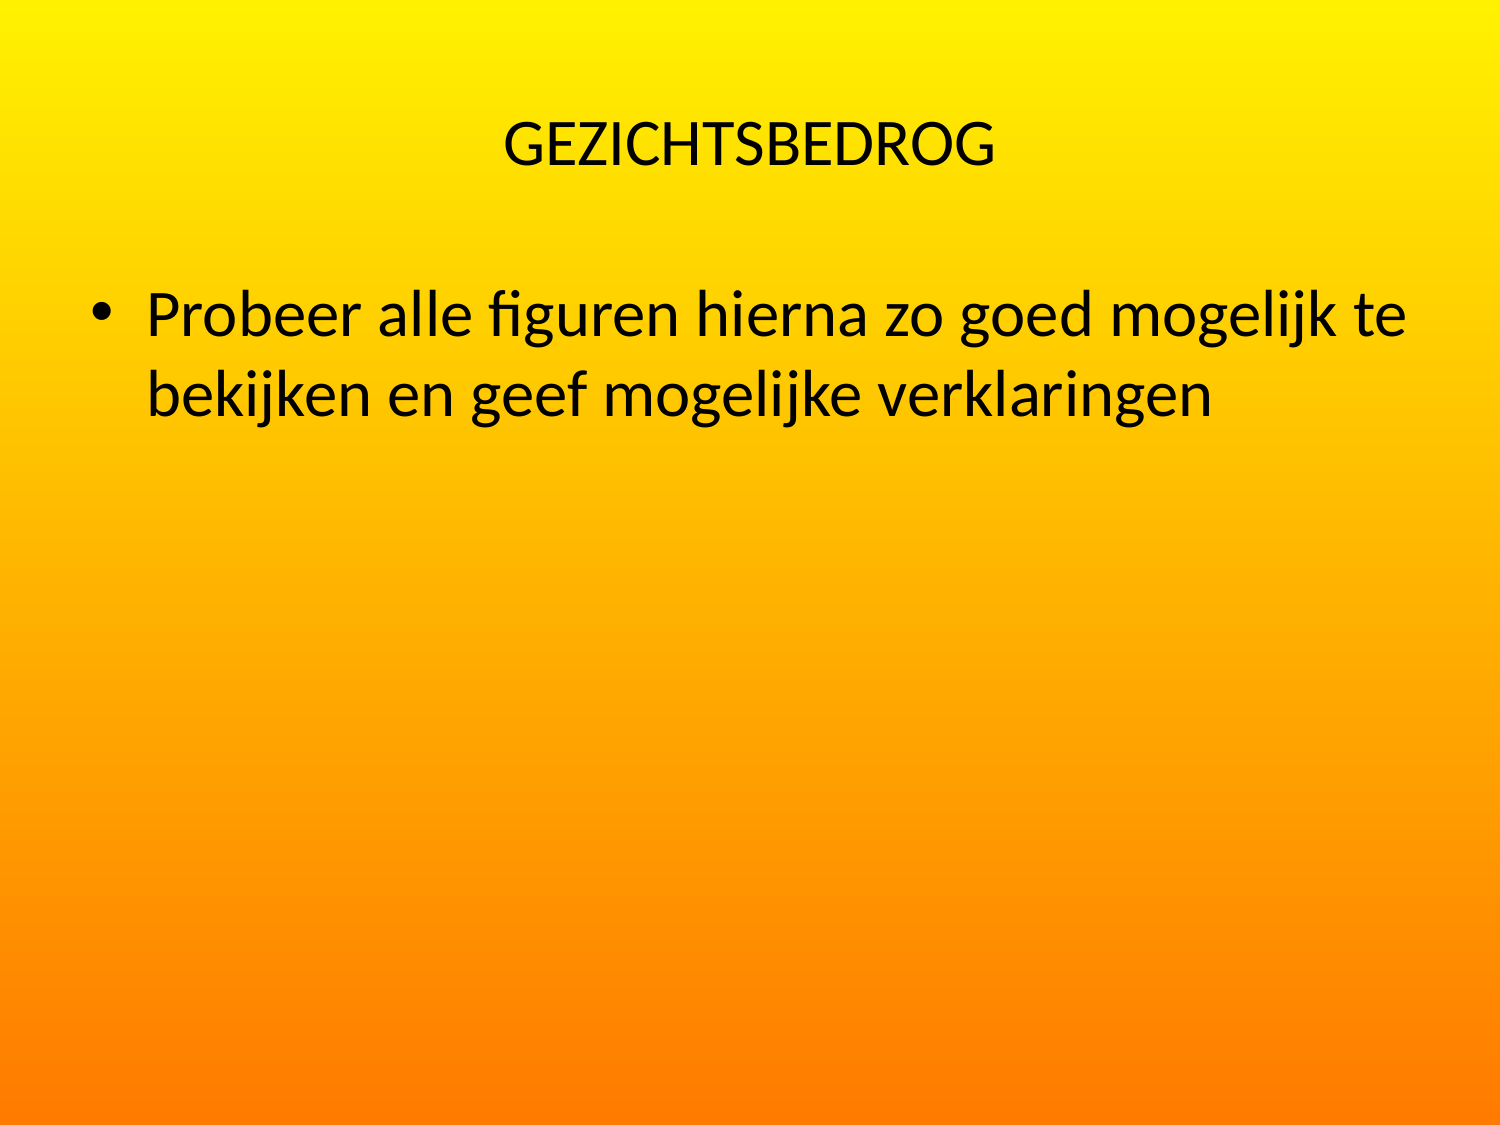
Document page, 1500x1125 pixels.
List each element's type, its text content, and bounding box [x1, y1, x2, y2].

list Probeer alle figuren hierna zo goed mogelijk te bekijken en geef mogelijke verklaringen [75, 262, 1425, 1005]
title GEZICHTSBEDROG [75, 45, 1425, 233]
